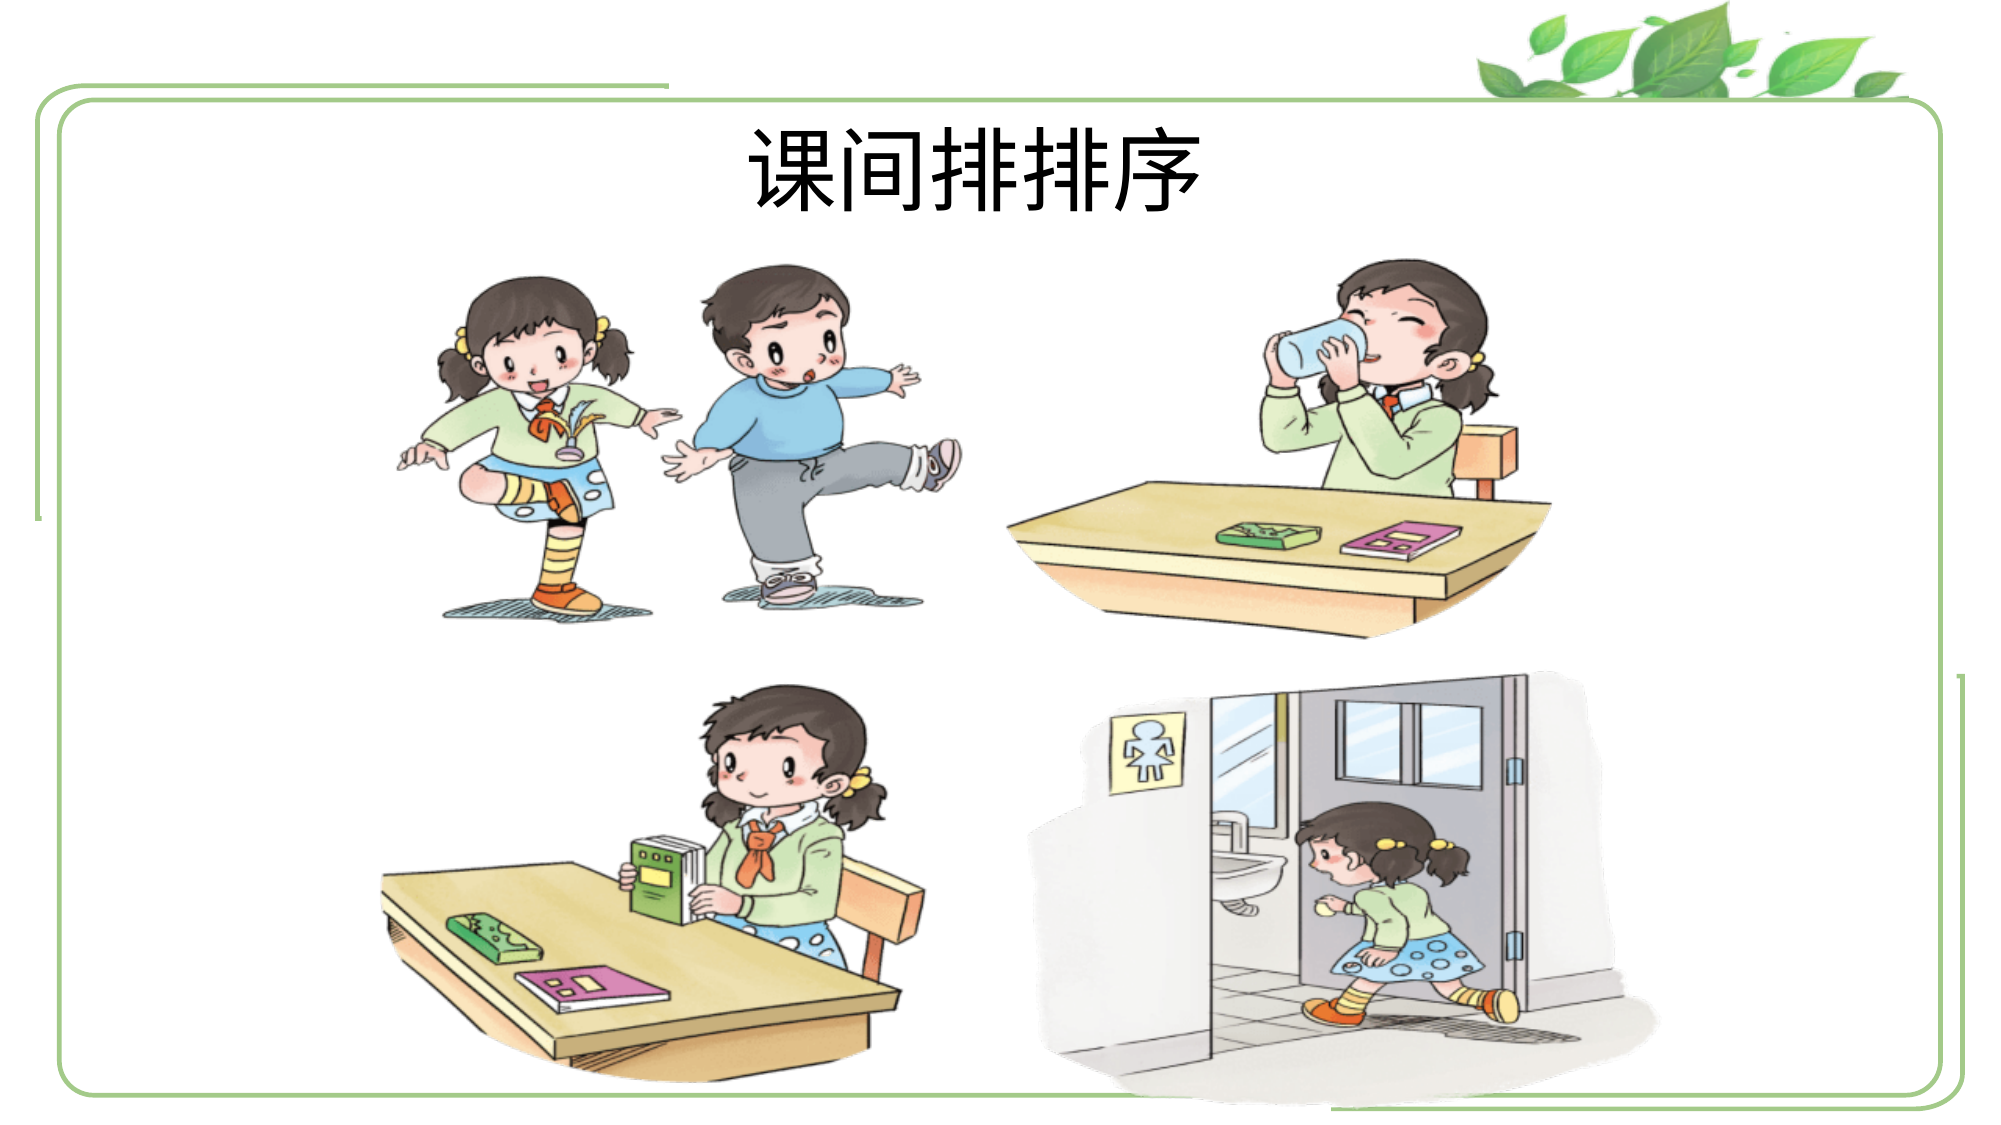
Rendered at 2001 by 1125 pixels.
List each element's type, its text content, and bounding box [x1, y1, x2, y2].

picture [999, 257, 1563, 649]
picture [331, 658, 958, 1125]
picture [355, 222, 989, 648]
text_box 课间排排序 [730, 105, 1387, 231]
picture [1023, 667, 1668, 1125]
